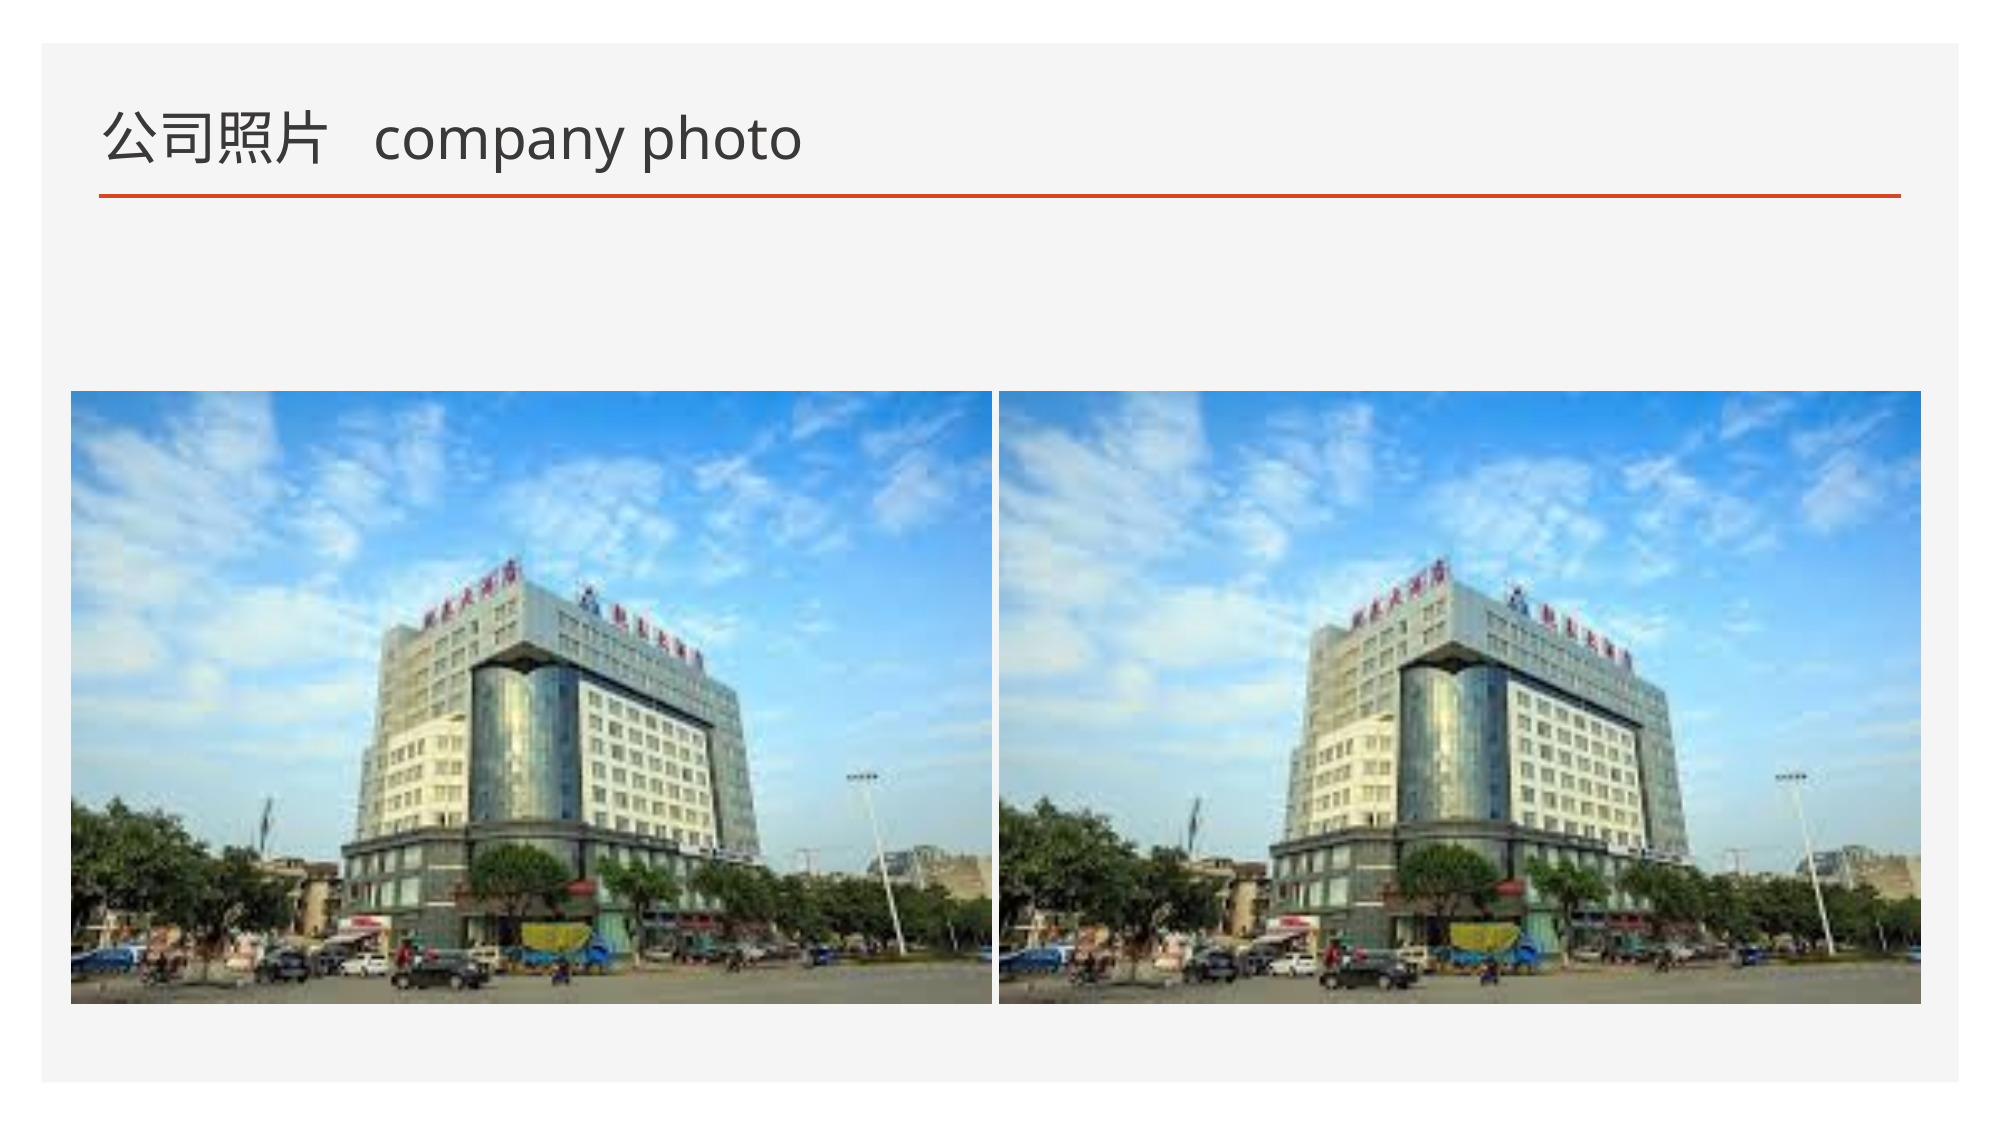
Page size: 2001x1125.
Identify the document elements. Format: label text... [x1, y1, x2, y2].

title 公司照片 company photo [85, 73, 1214, 179]
picture [999, 391, 1921, 1004]
picture [71, 391, 992, 1004]
